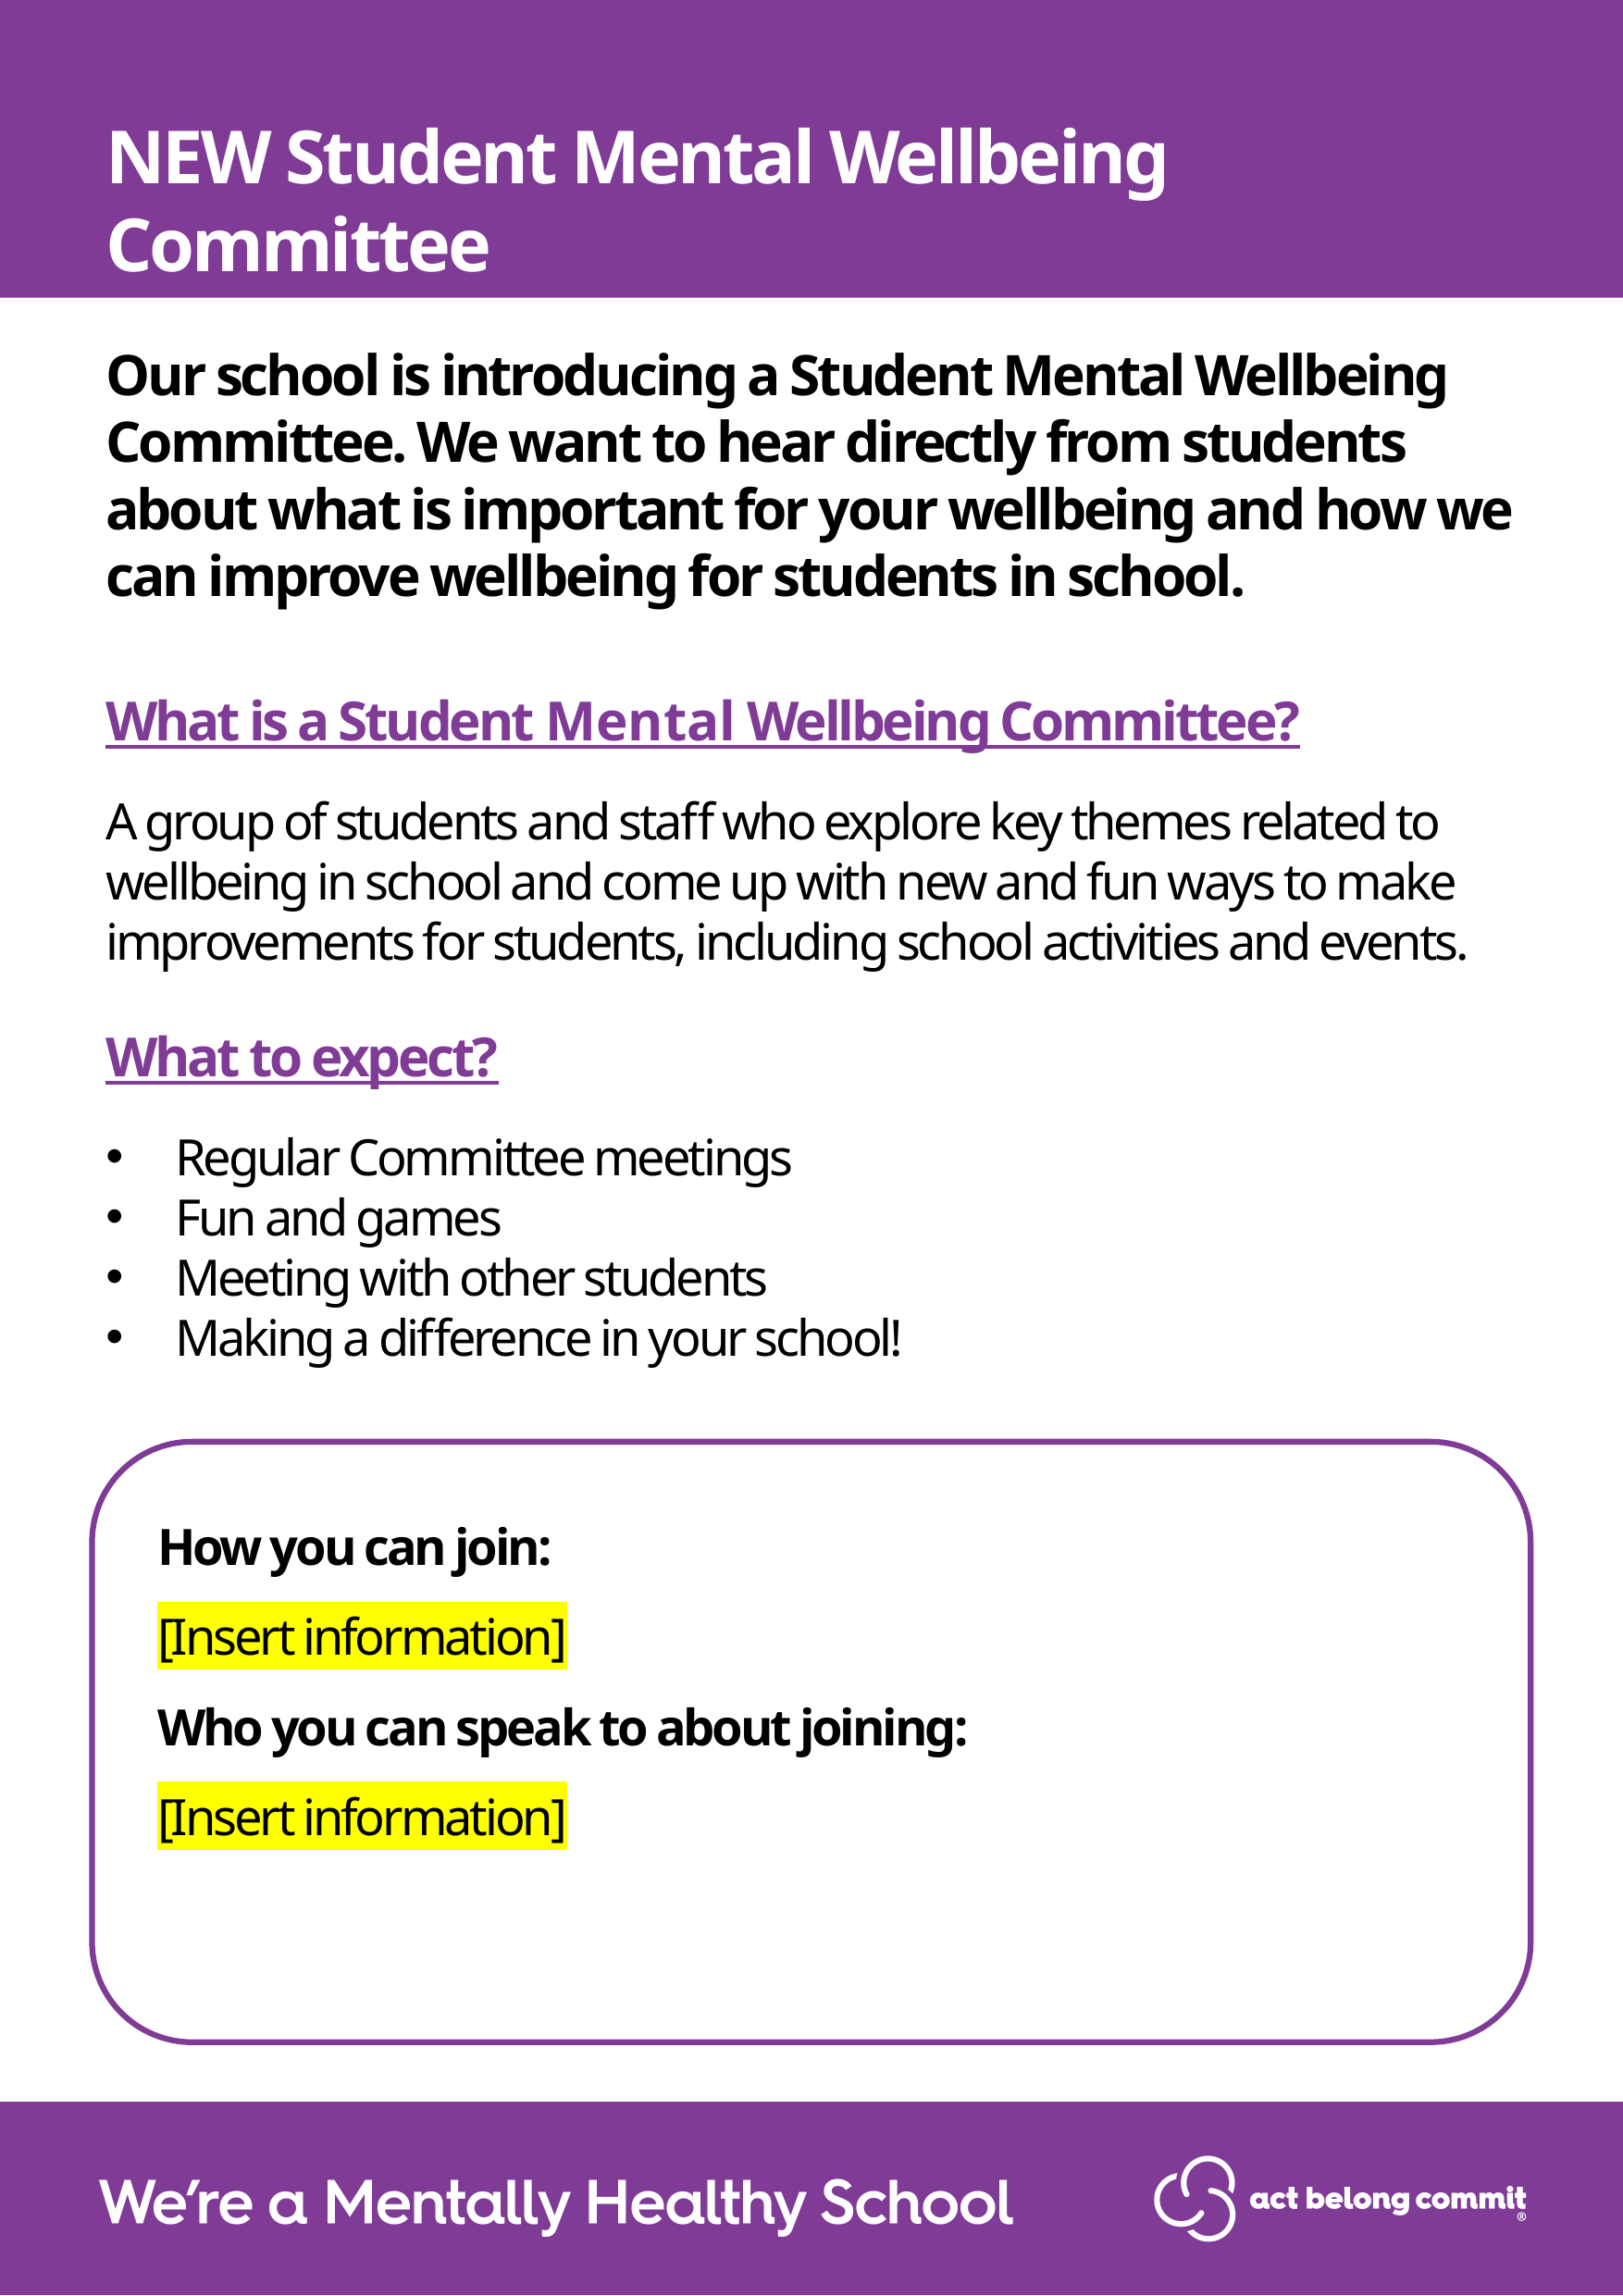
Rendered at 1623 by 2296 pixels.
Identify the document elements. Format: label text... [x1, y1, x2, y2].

text_box Our school is introducing a Student Mental Wellbeing Committee. We want to hear directly from students about what is important for your wellbeing and how we can improve wellbeing for students in school. [92, 332, 1531, 614]
text_box What is a Student Mental Wellbeing Committee? A group of students and staff who explore key themes related to wellbeing in school and come up with new and fun ways to make improvements for students, including school activities and events. [92, 679, 1545, 977]
text_box What to expect? Regular Committee meetings Fun and games Meeting with other students Making a difference in your school! [92, 1015, 1545, 1373]
picture [0, 2101, 1623, 2296]
text_box NEW Student Mental Wellbeing Committee [92, 104, 1531, 293]
text_box [90, 1440, 1532, 2044]
text_box [0, 0, 1623, 299]
text_box How you can join: [Insert information] Who you can speak to about joining: [Insert information] [143, 1478, 1480, 1853]
